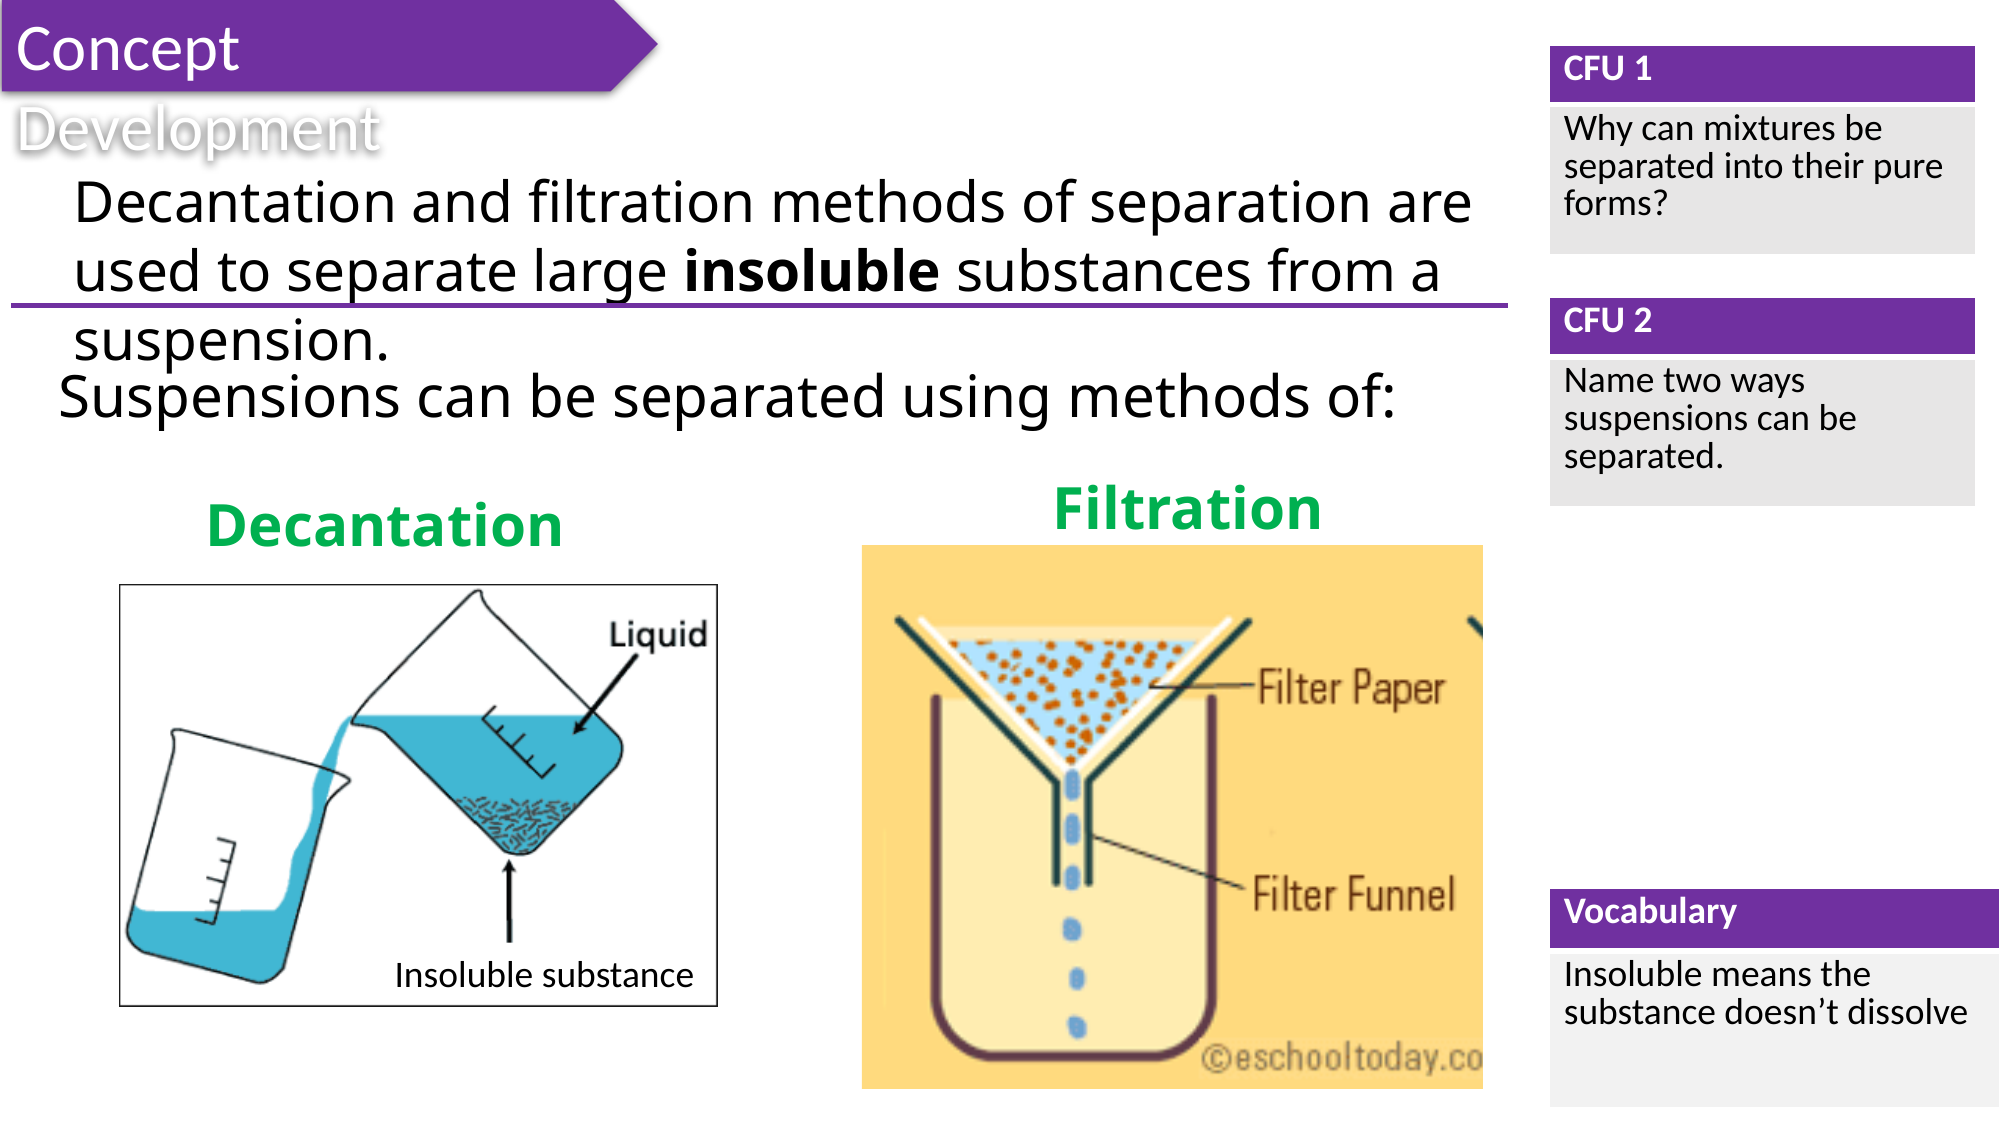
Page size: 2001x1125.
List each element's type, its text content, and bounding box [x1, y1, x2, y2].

table_cell Insoluble means the substance doesn’t dissolve [1550, 954, 1999, 1107]
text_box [119, 480, 718, 1007]
table_cell Why can mixtures be separated into their pure forms? [1550, 107, 1975, 254]
table_header Vocabulary [1550, 889, 1999, 948]
text_box Suspensions can be separated using methods of: [43, 351, 1549, 1089]
table_header CFU 2 [1550, 298, 1975, 354]
table_cell Name two ways suspensions can be separated. [1550, 360, 1975, 506]
text_box Concept Development [1, 0, 658, 92]
table_header CFU 1 [1550, 46, 1975, 102]
text_box Decantation and filtration methods of separation are used to separate large insoluble substances from a suspension. [58, 159, 1523, 383]
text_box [861, 463, 1483, 1089]
